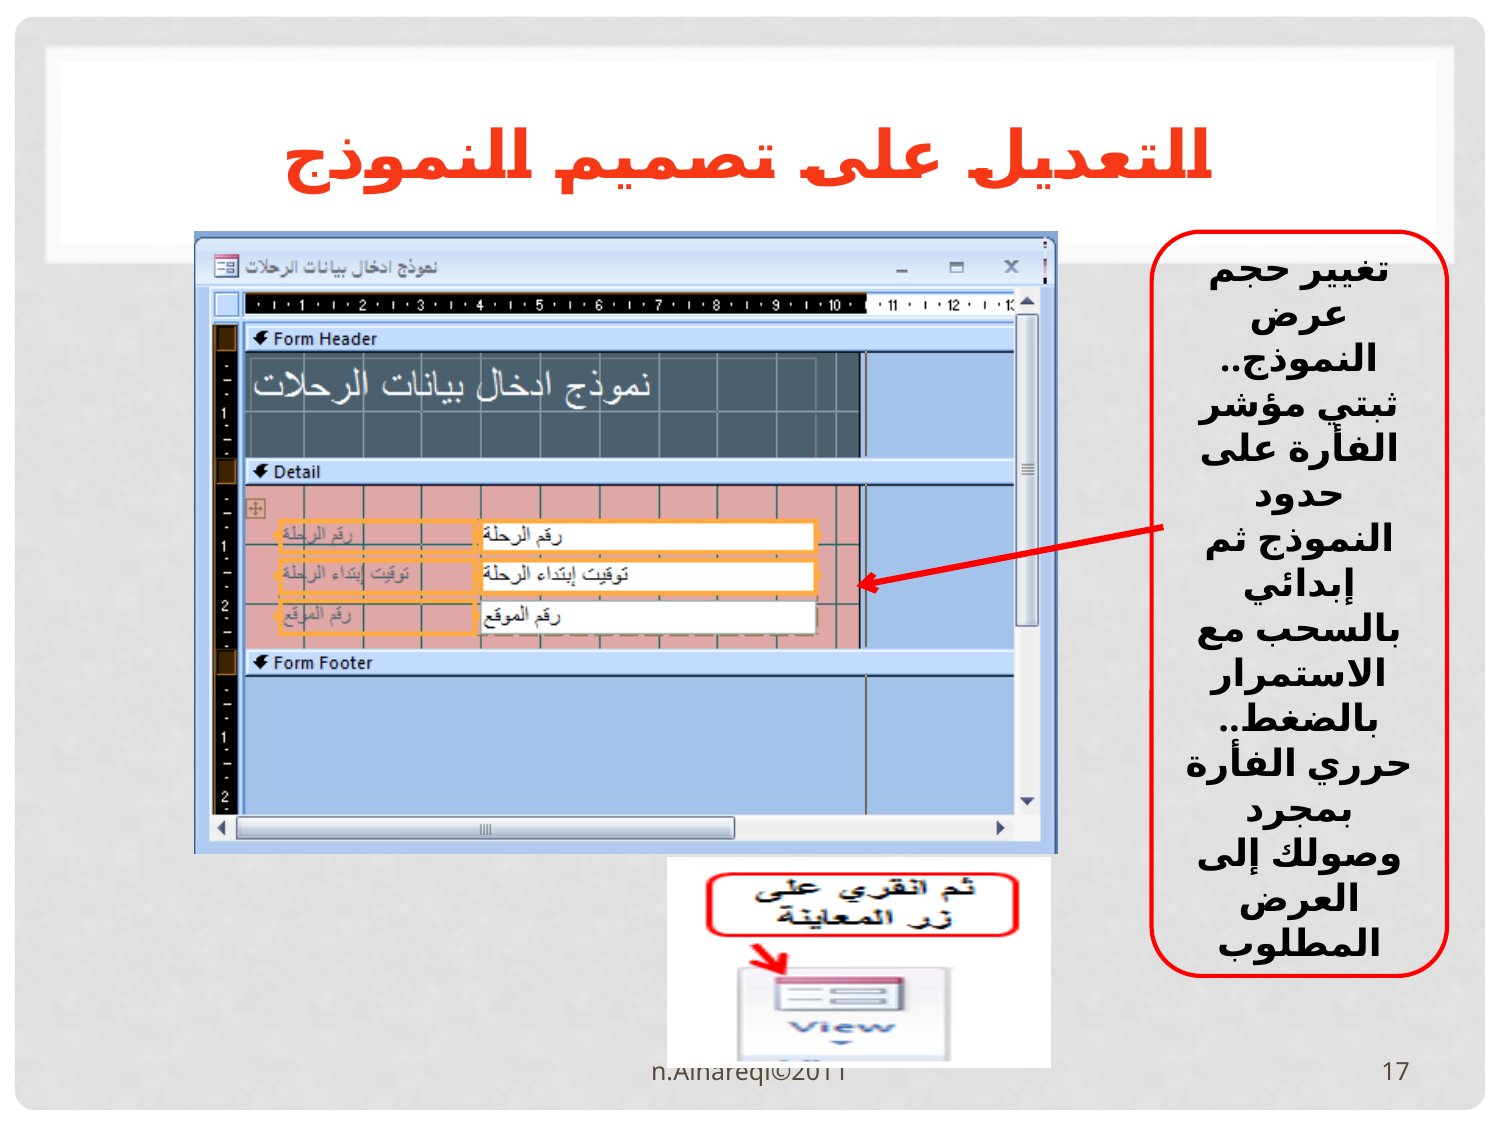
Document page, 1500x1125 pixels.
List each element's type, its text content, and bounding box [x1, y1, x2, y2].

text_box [856, 526, 1164, 587]
slide_number 17 [1074, 1042, 1425, 1103]
footer n.Alhareqi©2011 [512, 1042, 988, 1103]
picture [194, 231, 1058, 854]
picture [667, 857, 1051, 1068]
text_box تغيير حجم عرض النموذج.. ثبتي مؤشر الفأرة على حدود النموذج ثم إبدائي بالسحب مع الاستمرار بالضغط.. حرري الفأرة بمجرد وصولك إلى العرض المطلوب [1149, 229, 1450, 978]
title التعديل على تصميم النموذج [69, 66, 1425, 238]
